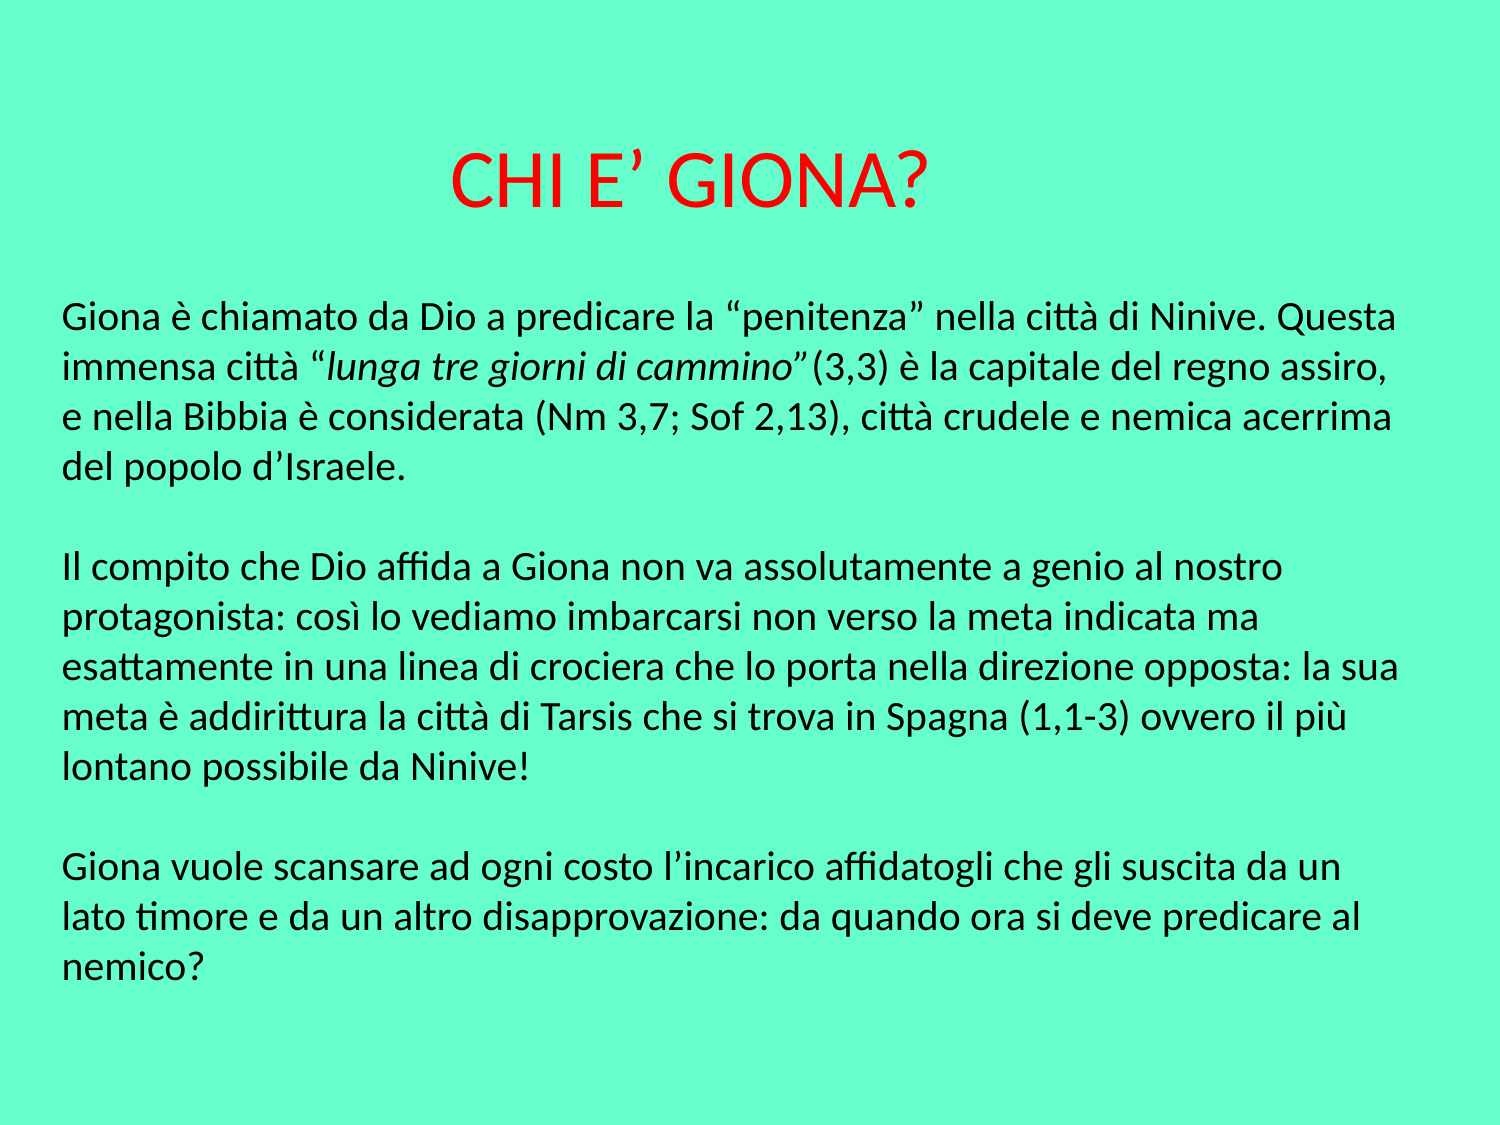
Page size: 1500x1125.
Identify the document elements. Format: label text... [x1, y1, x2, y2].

text_box CHI E’ GIONA? [175, 117, 1207, 232]
text_box Giona è chiamato da Dio a predicare la “penitenza” nella città di Ninive. Questa immensa città “lunga tre giorni di cammino”(3,3) è la capitale del regno assiro, e nella Bibbia è considerata (Nm 3,7; Sof 2,13), città crudele e nemica acerrima del popolo d’Israele. Il compito che Dio affida a Giona non va assolutamente a genio al nostro protagonista: così lo vediamo imbarcarsi non verso la meta indicata ma esattamente in una linea di crociera che lo porta nella direzione opposta: la sua meta è addirittura la città di Tarsis che si trova in Spagna (1,1-3) ovvero il più lontano possibile da Ninive! Giona vuole scansare ad ogni costo l’incarico affidatogli che gli suscita da un lato timore e da un altro disapprovazione: da quando ora si deve predicare al nemico? [46, 281, 1430, 997]
